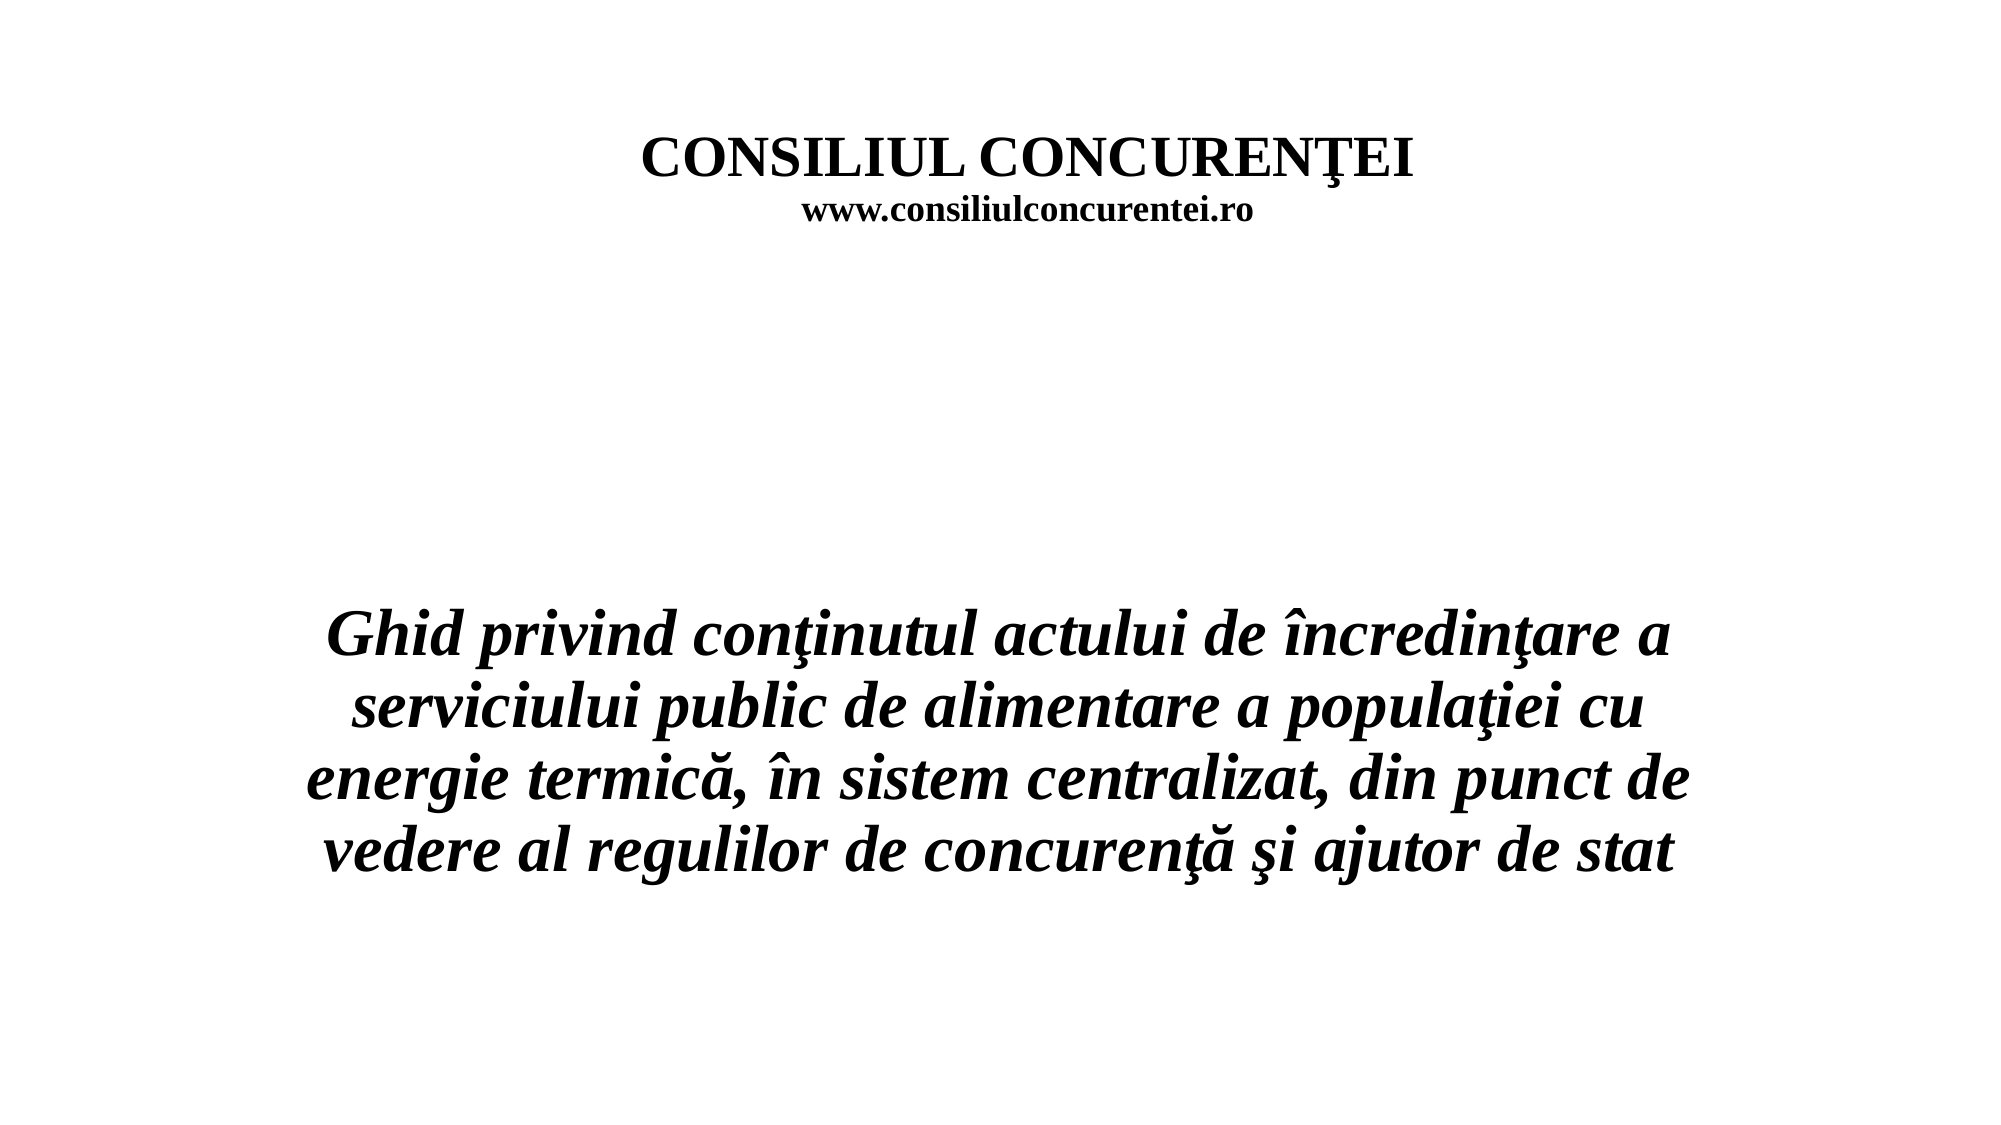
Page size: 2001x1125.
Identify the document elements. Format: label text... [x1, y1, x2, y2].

subtitle Ghid privind conţinutul actului de încredinţare a serviciului public de alimentare a populaţiei cu energie termică, în sistem centralizat, din punct de vedere al regulilor de concurenţă şi ajutor de stat [249, 590, 1750, 863]
title CONSILIUL CONCURENŢEI www.consiliulconcurentei.ro [305, 108, 1750, 238]
